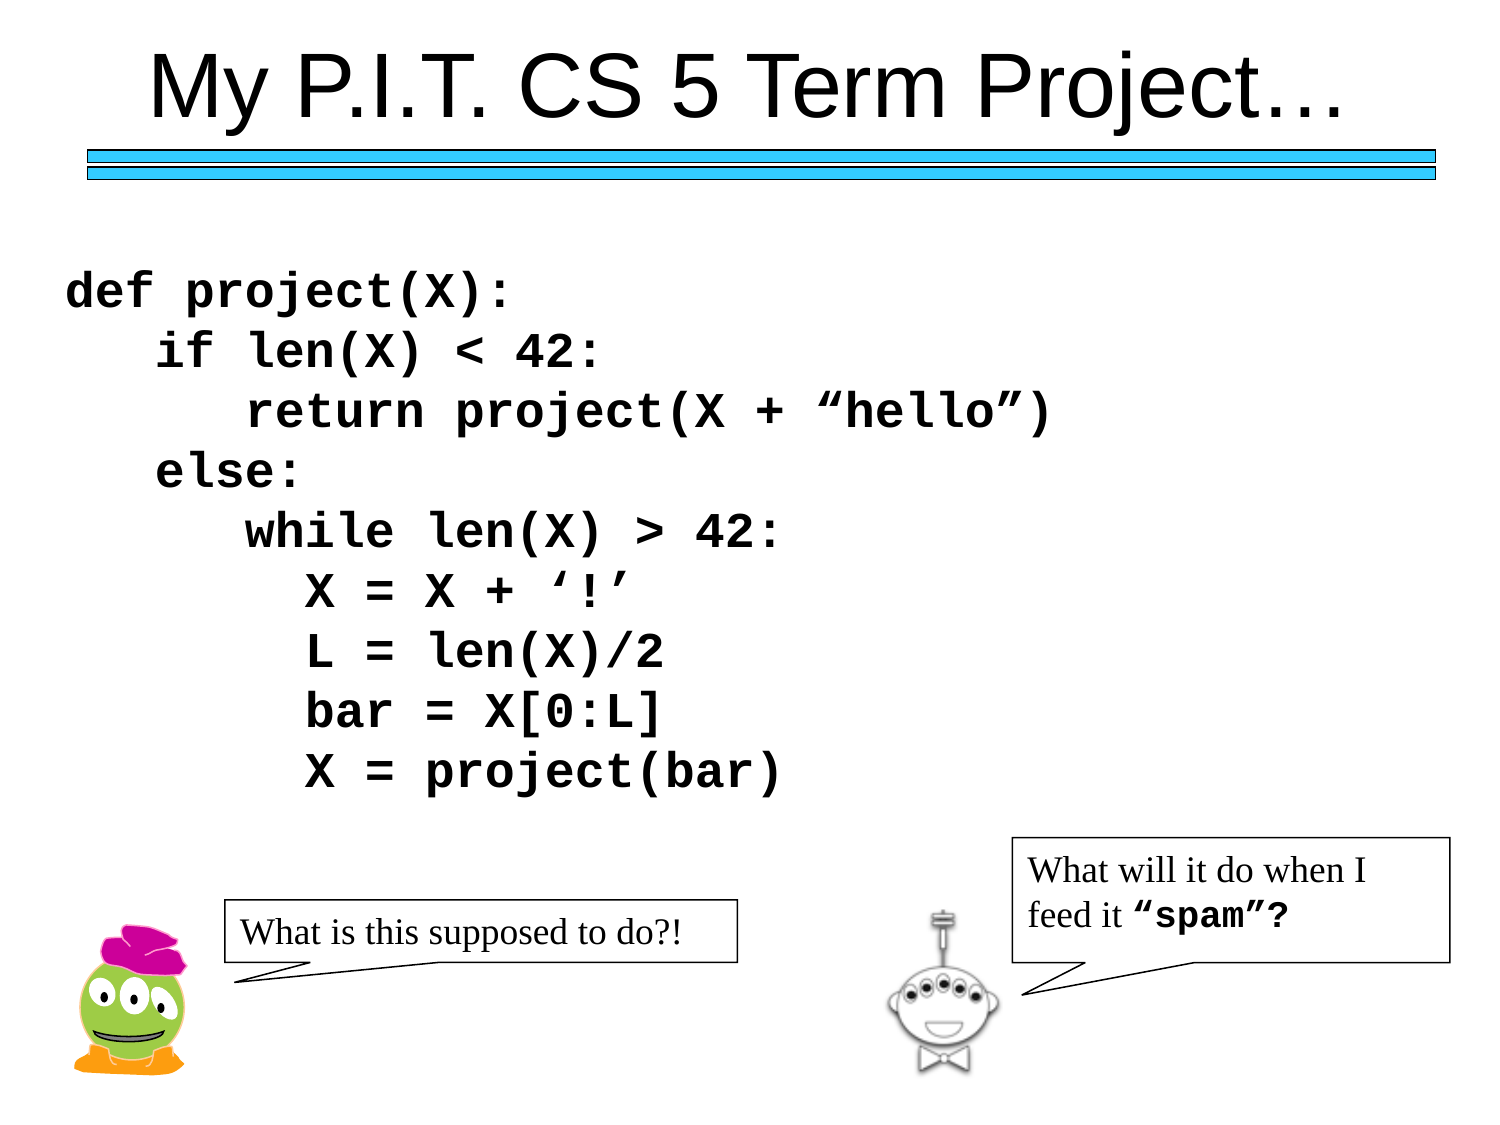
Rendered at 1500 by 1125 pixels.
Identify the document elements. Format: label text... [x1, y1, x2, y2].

text_box def project(X): if len(X) < 42: return project(X + “hello”) else: while len(X) > 42: X = X + ‘!’ L = len(X)/2 bar = X[0:L] X = project(bar) [49, 249, 1475, 805]
text_box What is this supposed to do?! [224, 899, 738, 983]
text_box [74, 924, 188, 1076]
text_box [87, 149, 1436, 180]
picture [874, 899, 1013, 1088]
text_box What will it do when I feed it “spam”? [1012, 837, 1450, 996]
title My P.I.T. CS 5 Term Project… [112, 0, 1388, 148]
